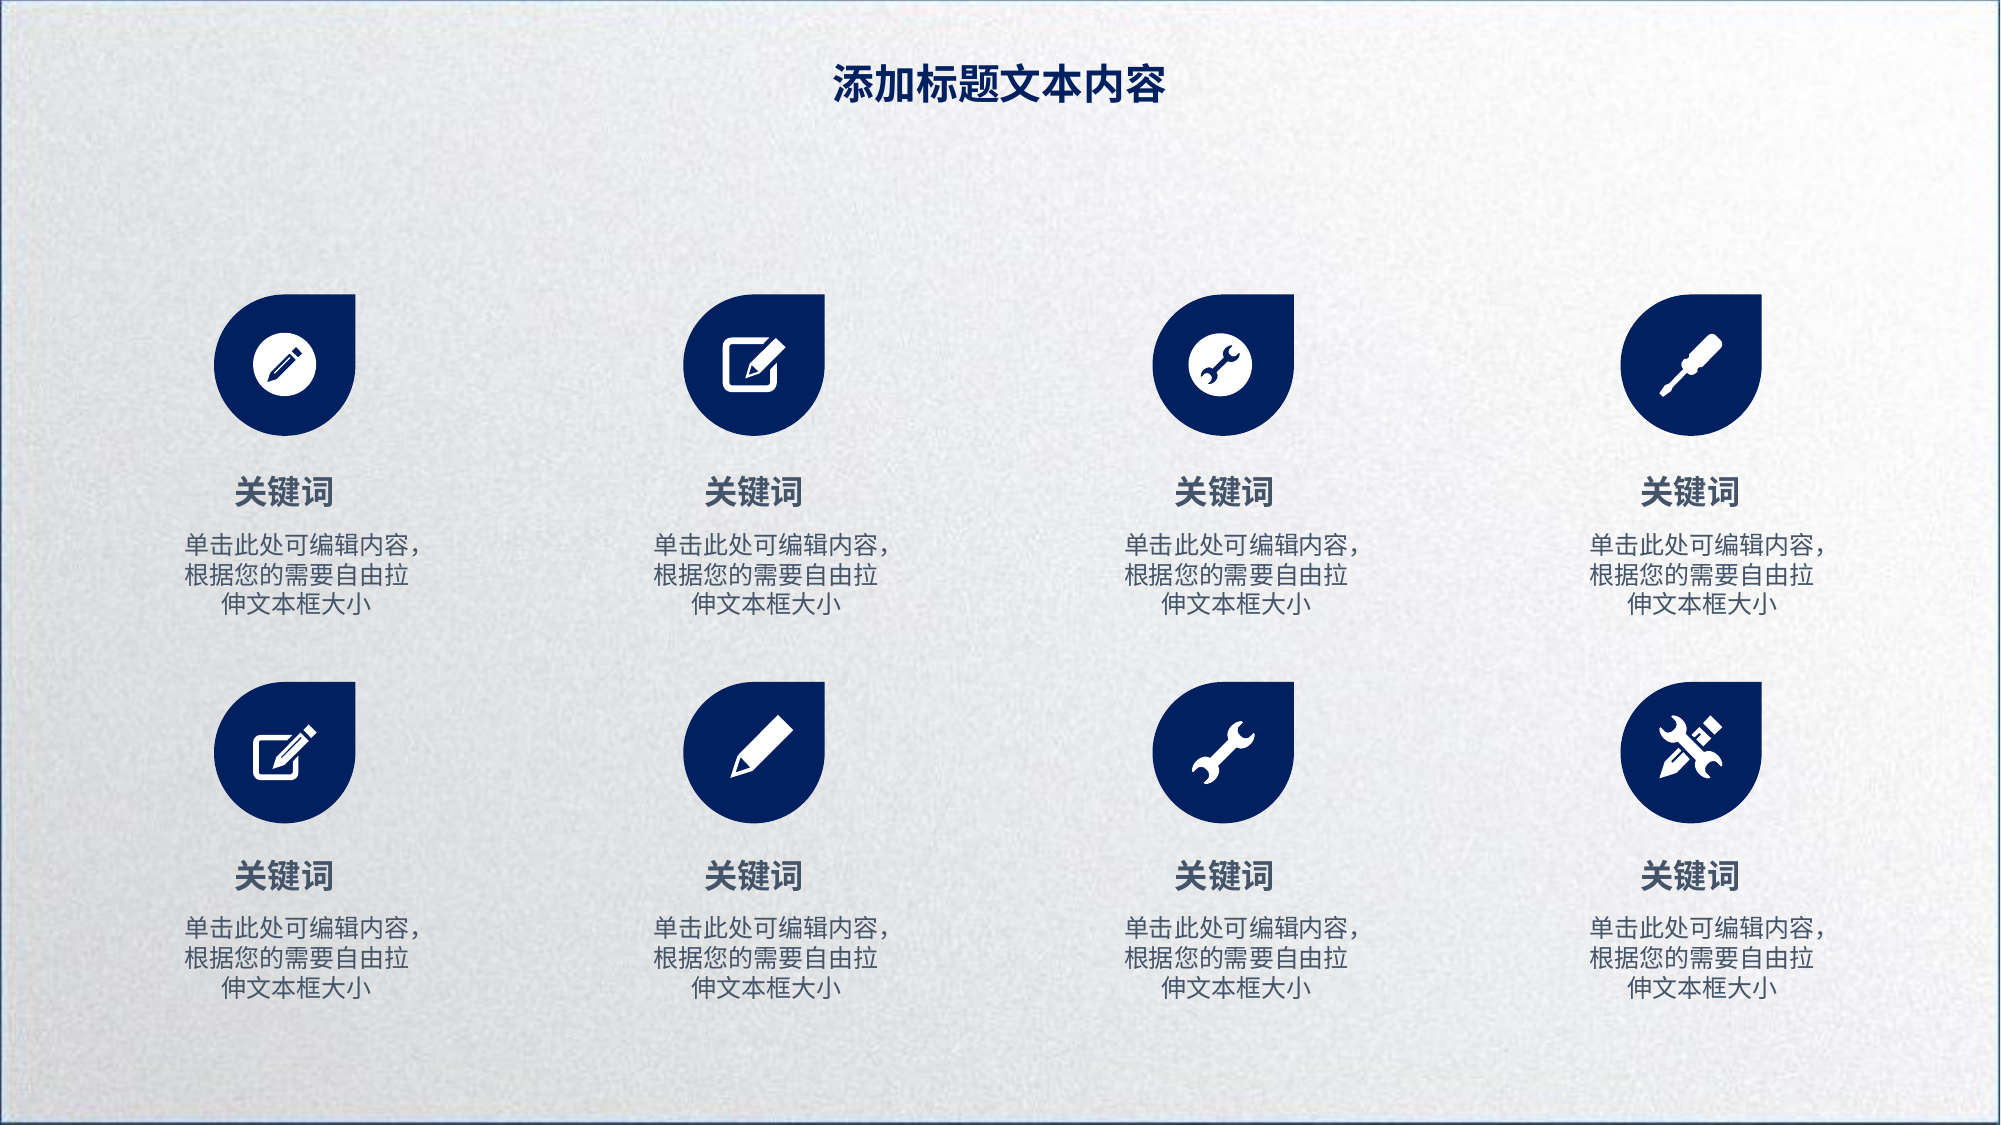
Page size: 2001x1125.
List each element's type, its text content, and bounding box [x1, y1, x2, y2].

text_box 关键词 [1032, 855, 1417, 896]
text_box 单击此处可编辑内容，根据您的需要自由拉伸文本框大小 [1588, 912, 1816, 1003]
text_box [683, 681, 825, 824]
text_box 关键词 [1498, 855, 1883, 896]
text_box 关键词 [92, 855, 477, 896]
picture [0, 0, 2001, 1125]
text_box [1659, 715, 1723, 779]
text_box [272, 732, 309, 770]
text_box 添加标题文本内容 [710, 52, 1289, 114]
text_box 关键词 [562, 471, 946, 512]
text_box 单击此处可编辑内容，根据您的需要自由拉伸文本框大小 [1588, 529, 1816, 620]
text_box [1191, 721, 1255, 785]
text_box 单击此处可编辑内容，根据您的需要自由拉伸文本框大小 [652, 529, 880, 620]
text_box [1152, 294, 1294, 436]
text_box 关键词 [562, 855, 946, 896]
text_box [1152, 681, 1294, 824]
text_box 单击此处可编辑内容，根据您的需要自由拉伸文本框大小 [183, 529, 411, 620]
text_box [1691, 727, 1712, 747]
text_box 关键词 [92, 471, 477, 512]
text_box [722, 337, 777, 393]
text_box [253, 734, 299, 781]
text_box [214, 294, 356, 436]
text_box [1659, 333, 1723, 397]
text_box [1659, 747, 1690, 779]
text_box 单击此处可编辑内容，根据您的需要自由拉伸文本框大小 [1123, 529, 1351, 620]
text_box [1188, 333, 1253, 397]
text_box [214, 681, 356, 824]
text_box [253, 332, 317, 397]
text_box [730, 714, 794, 778]
text_box [303, 724, 317, 739]
text_box 单击此处可编辑内容，根据您的需要自由拉伸文本框大小 [183, 912, 411, 1003]
text_box 单击此处可编辑内容，根据您的需要自由拉伸文本框大小 [1123, 912, 1351, 1003]
text_box 关键词 [1032, 471, 1417, 512]
text_box [1620, 294, 1762, 436]
text_box [745, 337, 786, 379]
text_box [1620, 681, 1762, 824]
text_box 关键词 [1498, 471, 1883, 512]
text_box [1703, 715, 1723, 735]
text_box [683, 294, 825, 436]
text_box 单击此处可编辑内容，根据您的需要自由拉伸文本框大小 [652, 912, 880, 1003]
